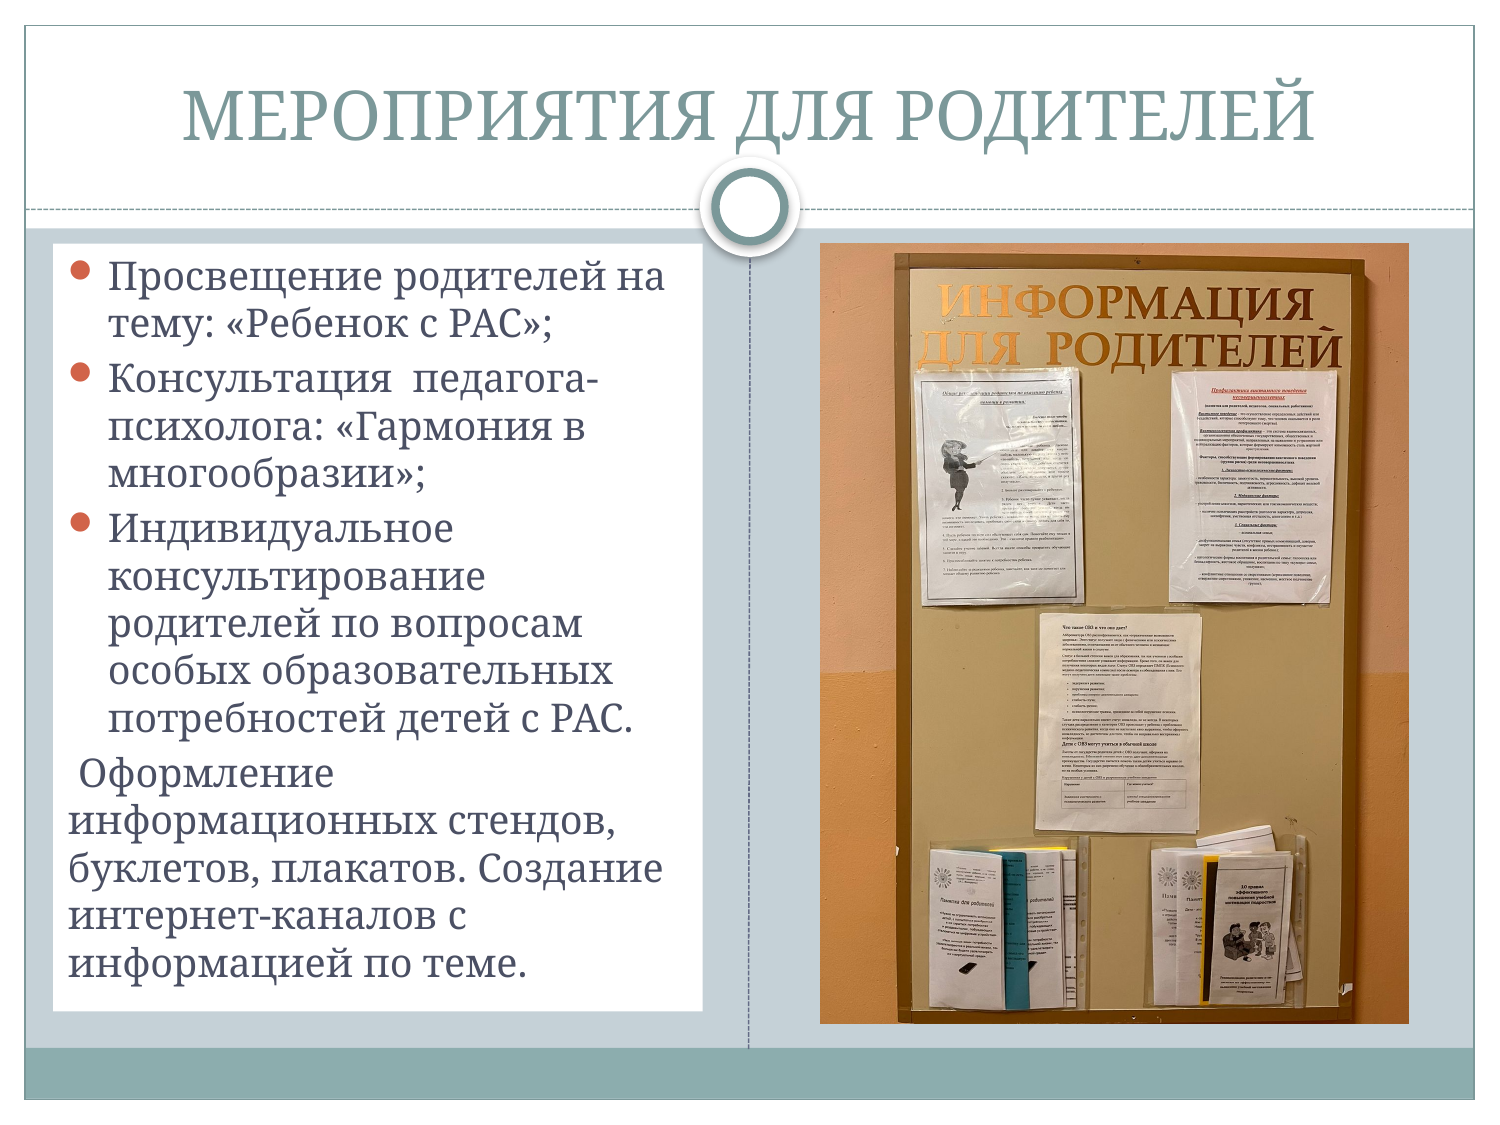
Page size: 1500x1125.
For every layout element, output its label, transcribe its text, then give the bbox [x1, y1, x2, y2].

title МЕРОПРИЯТИЯ ДЛЯ РОДИТЕЛЕЙ [49, 37, 1450, 162]
list Просвещение родителей на тему: «Ребенок с РАС»; Консультация педагога-психолога: «Гармония в многообразии»; Индивидуальное консультирование родителей по вопросам особых образовательных потребностей детей с РАС. Оформление информационных стендов, буклетов, плакатов. Создание интернет-каналов с информацией по теме. [53, 243, 703, 1012]
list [820, 243, 1409, 1024]
